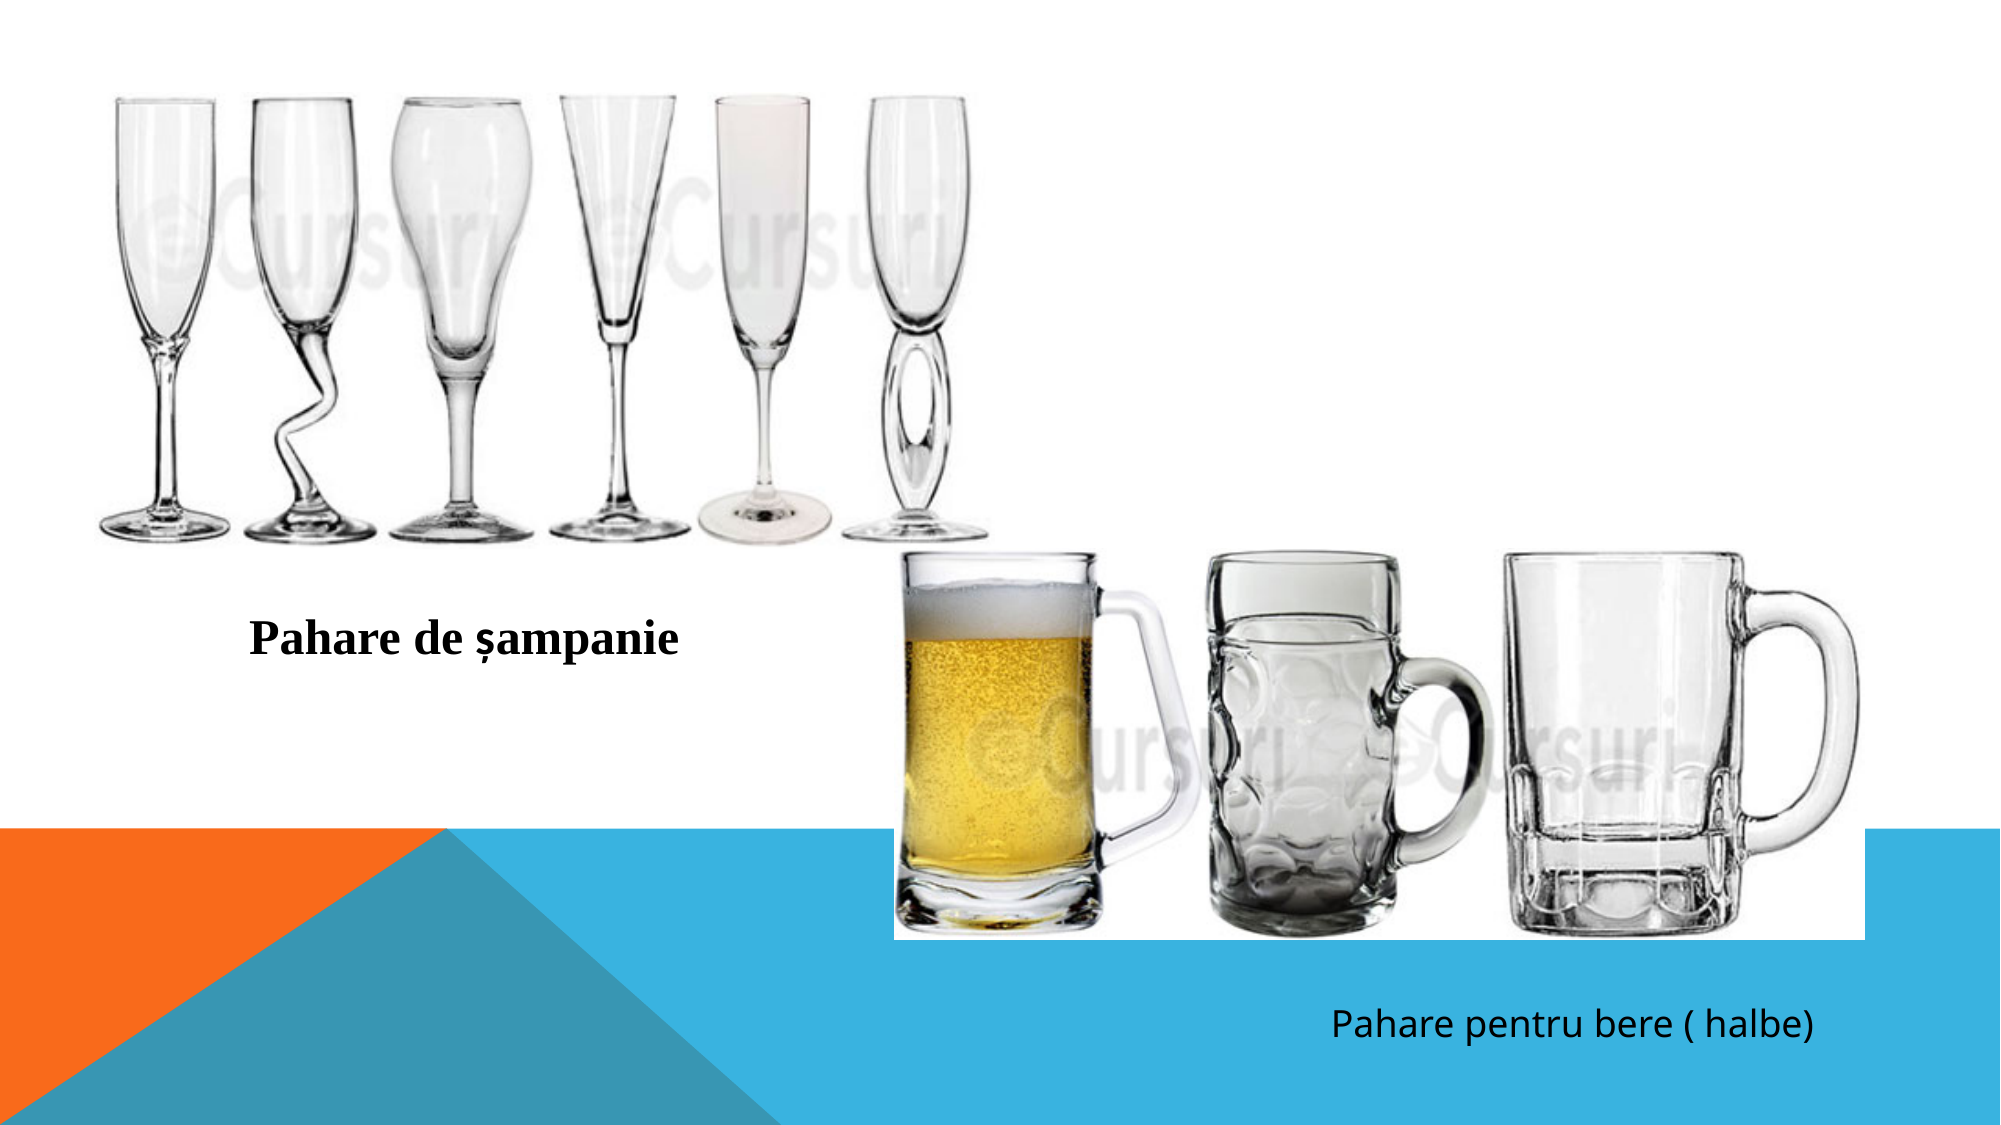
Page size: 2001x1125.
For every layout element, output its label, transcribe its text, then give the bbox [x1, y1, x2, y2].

text_box Pahare de şampanie [234, 596, 743, 672]
text_box Pahare pentru bere ( halbe) [1315, 992, 1830, 1098]
picture [94, 92, 1866, 940]
